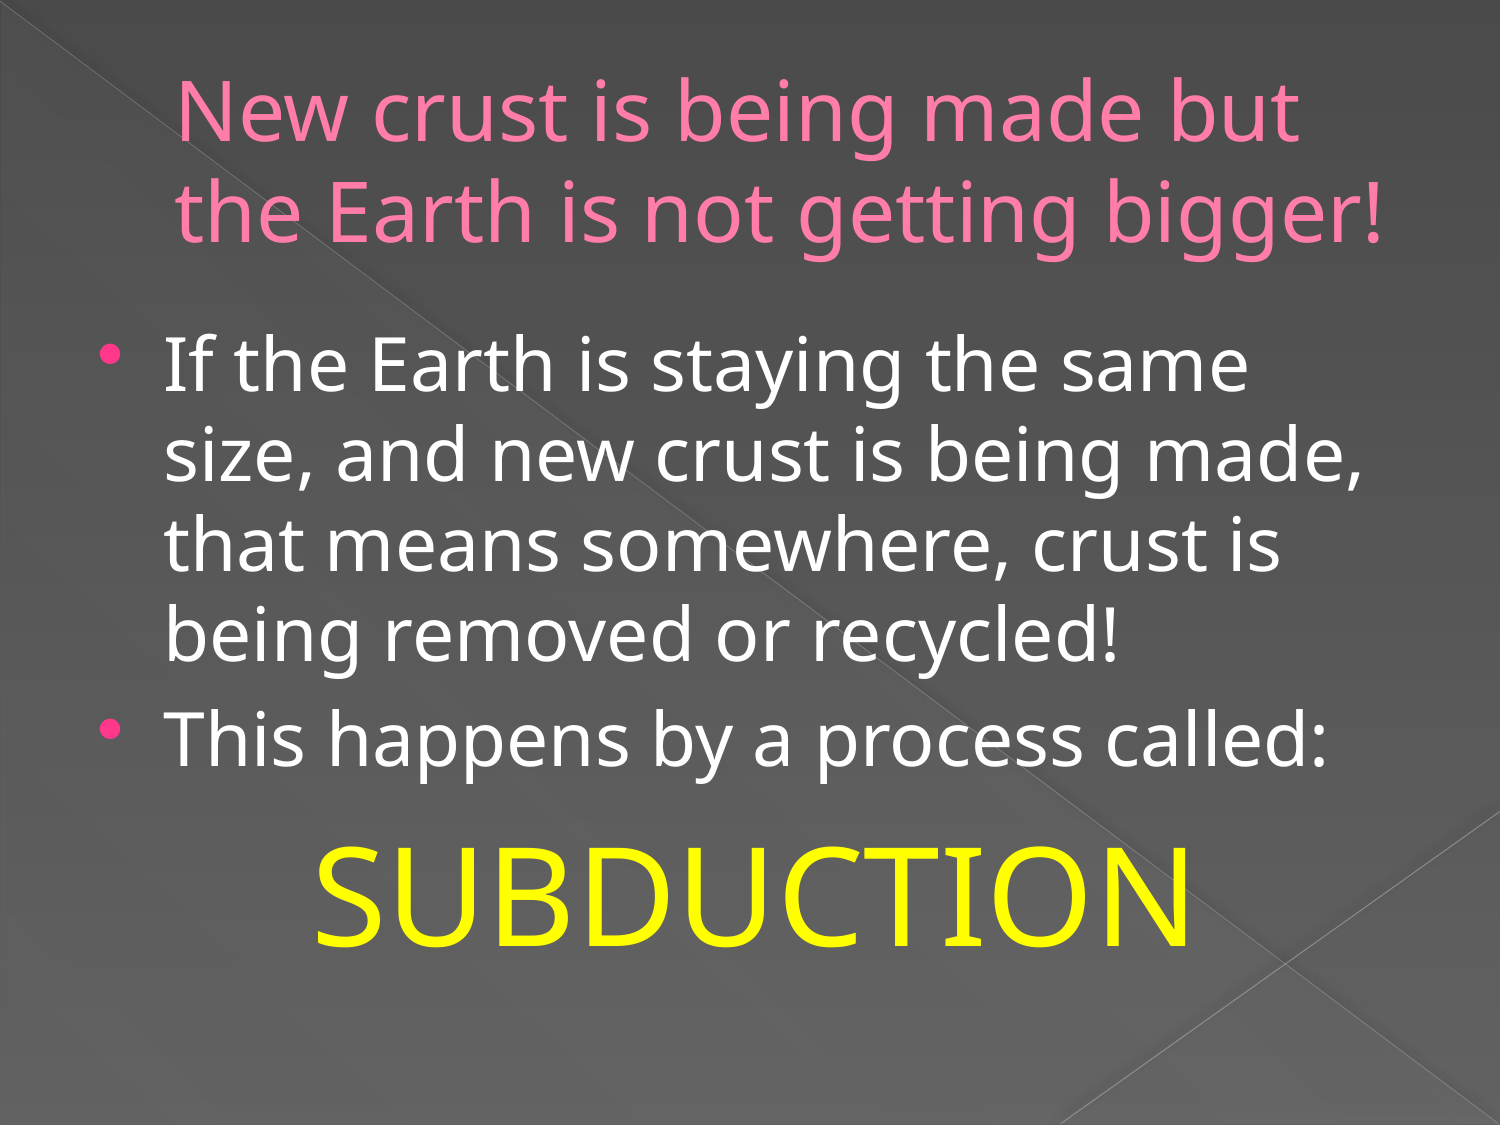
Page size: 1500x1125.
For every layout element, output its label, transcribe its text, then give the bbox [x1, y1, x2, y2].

title New crust is being made but the Earth is not getting bigger! [75, 43, 1425, 274]
list If the Earth is staying the same size, and new crust is being made, that means somewhere, crust is being removed or recycled! This happens by a process called: SUBDUCTION [75, 308, 1425, 1059]
